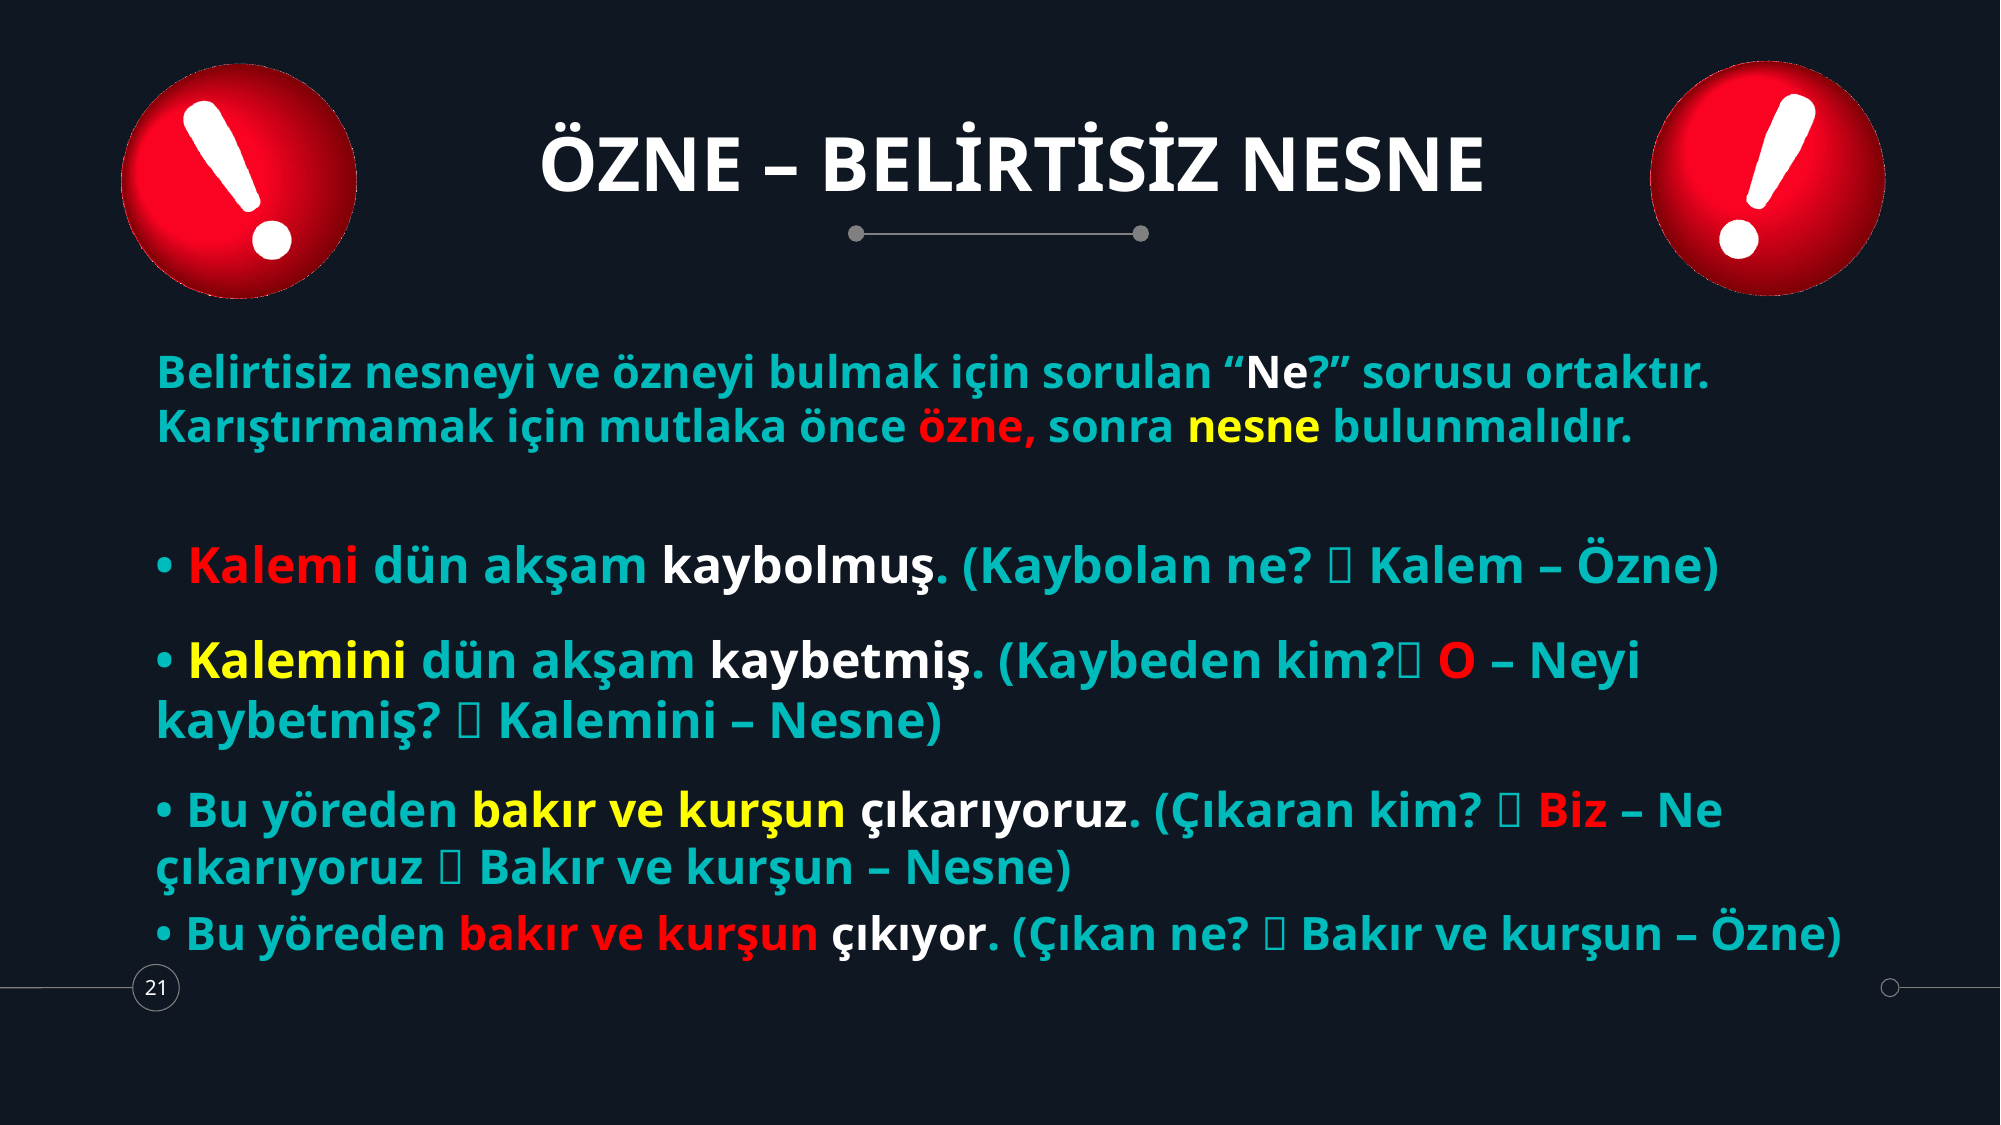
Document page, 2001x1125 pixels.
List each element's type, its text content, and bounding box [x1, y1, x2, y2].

list Belirtisiz nesneyi ve özneyi bulmak için sorulan “Ne?” sorusu ortaktır. Karıştırmamak için mutlaka önce özne, sonra nesne bulunmalıdır. [156, 343, 1844, 489]
slide_number 21 [127, 964, 186, 1014]
picture [77, 19, 400, 343]
text_box • Kalemi dün akşam kaybolmuş. (Kaybolan ne?  Kalem – Özne) [155, 533, 1843, 628]
picture [1611, 21, 1924, 335]
text_box • Kalemini dün akşam kaybetmiş. (Kaybeden kim? O – Neyi kaybetmiş?  Kalemini – Nesne) [155, 628, 1843, 762]
text_box • Bu yöreden bakır ve kurşun çıkıyor. (Çıkan ne?  Bakır ve kurşun – Özne) [155, 904, 1843, 975]
text_box • Bu yöreden bakır ve kurşun çıkarıyoruz. (Çıkaran kim?  Biz – Ne çıkarıyoruz  Bakır ve kurşun – Nesne) [155, 778, 1843, 895]
title ÖZNE – BELİRTİSİZ NESNE [498, 114, 1528, 208]
